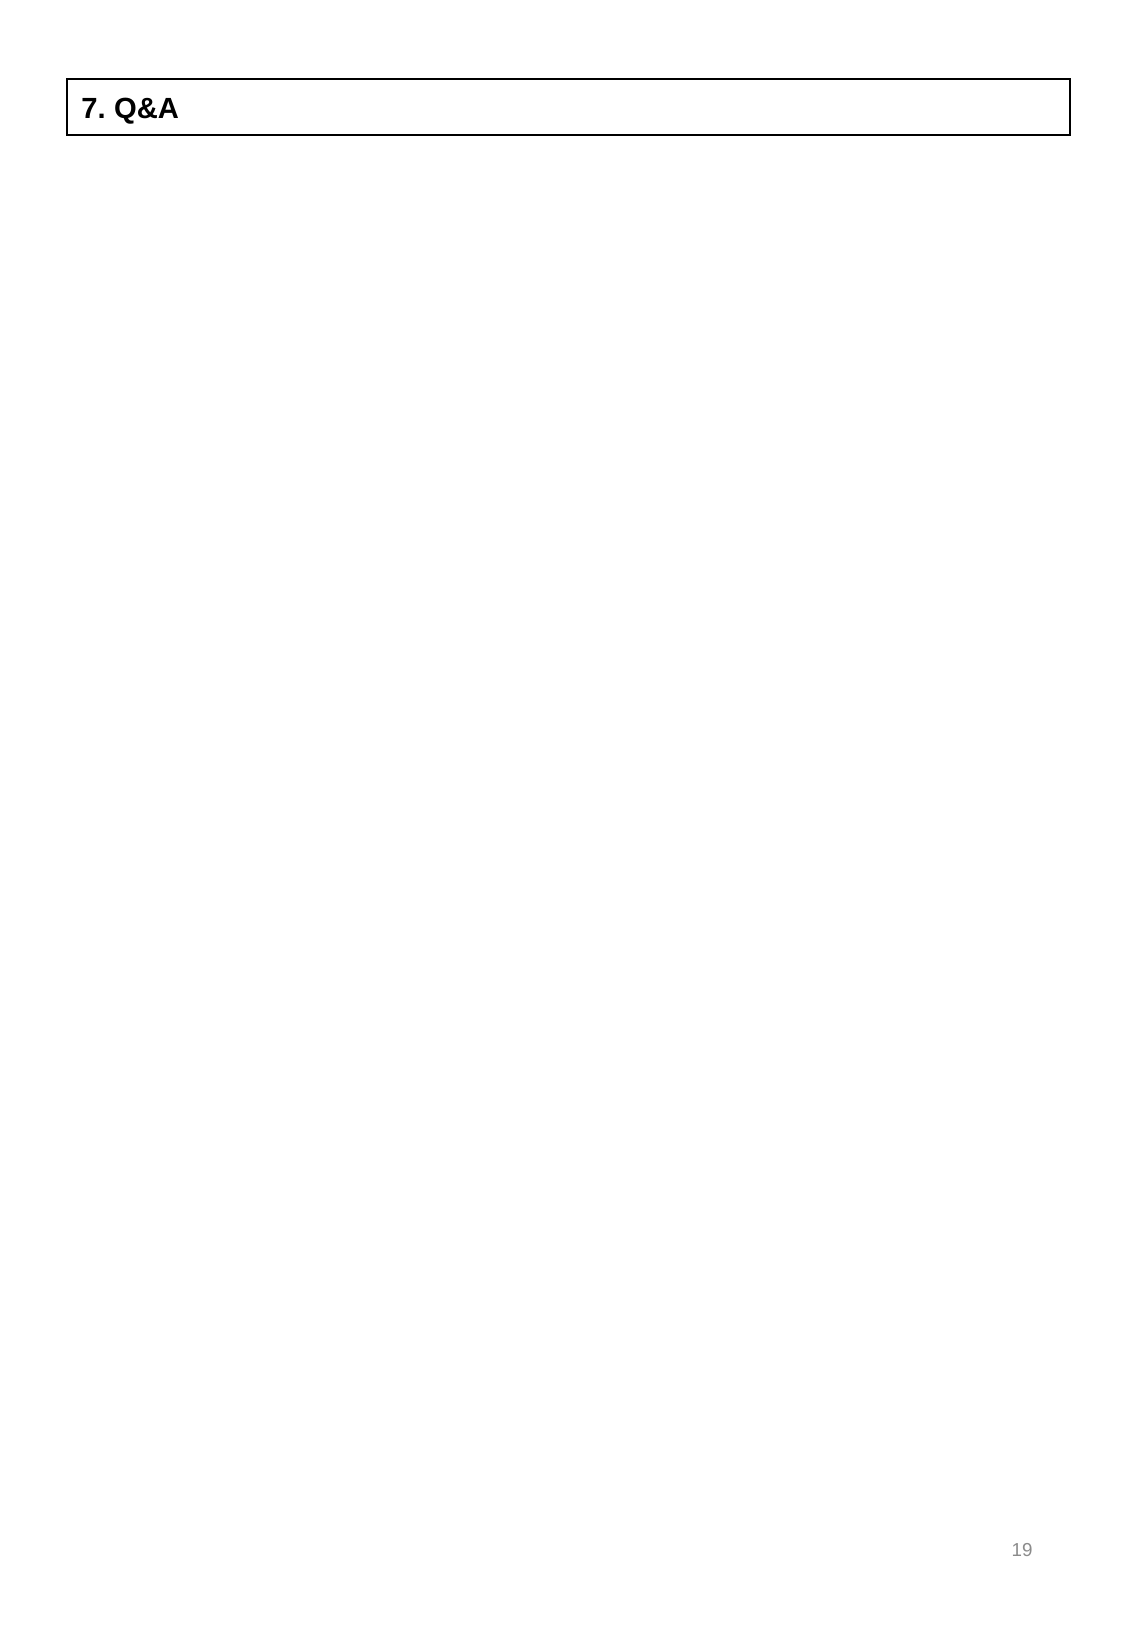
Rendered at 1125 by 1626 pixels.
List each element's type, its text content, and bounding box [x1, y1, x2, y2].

text_box 7. Q&A [66, 78, 1071, 136]
slide_number 19 [794, 1506, 1048, 1593]
